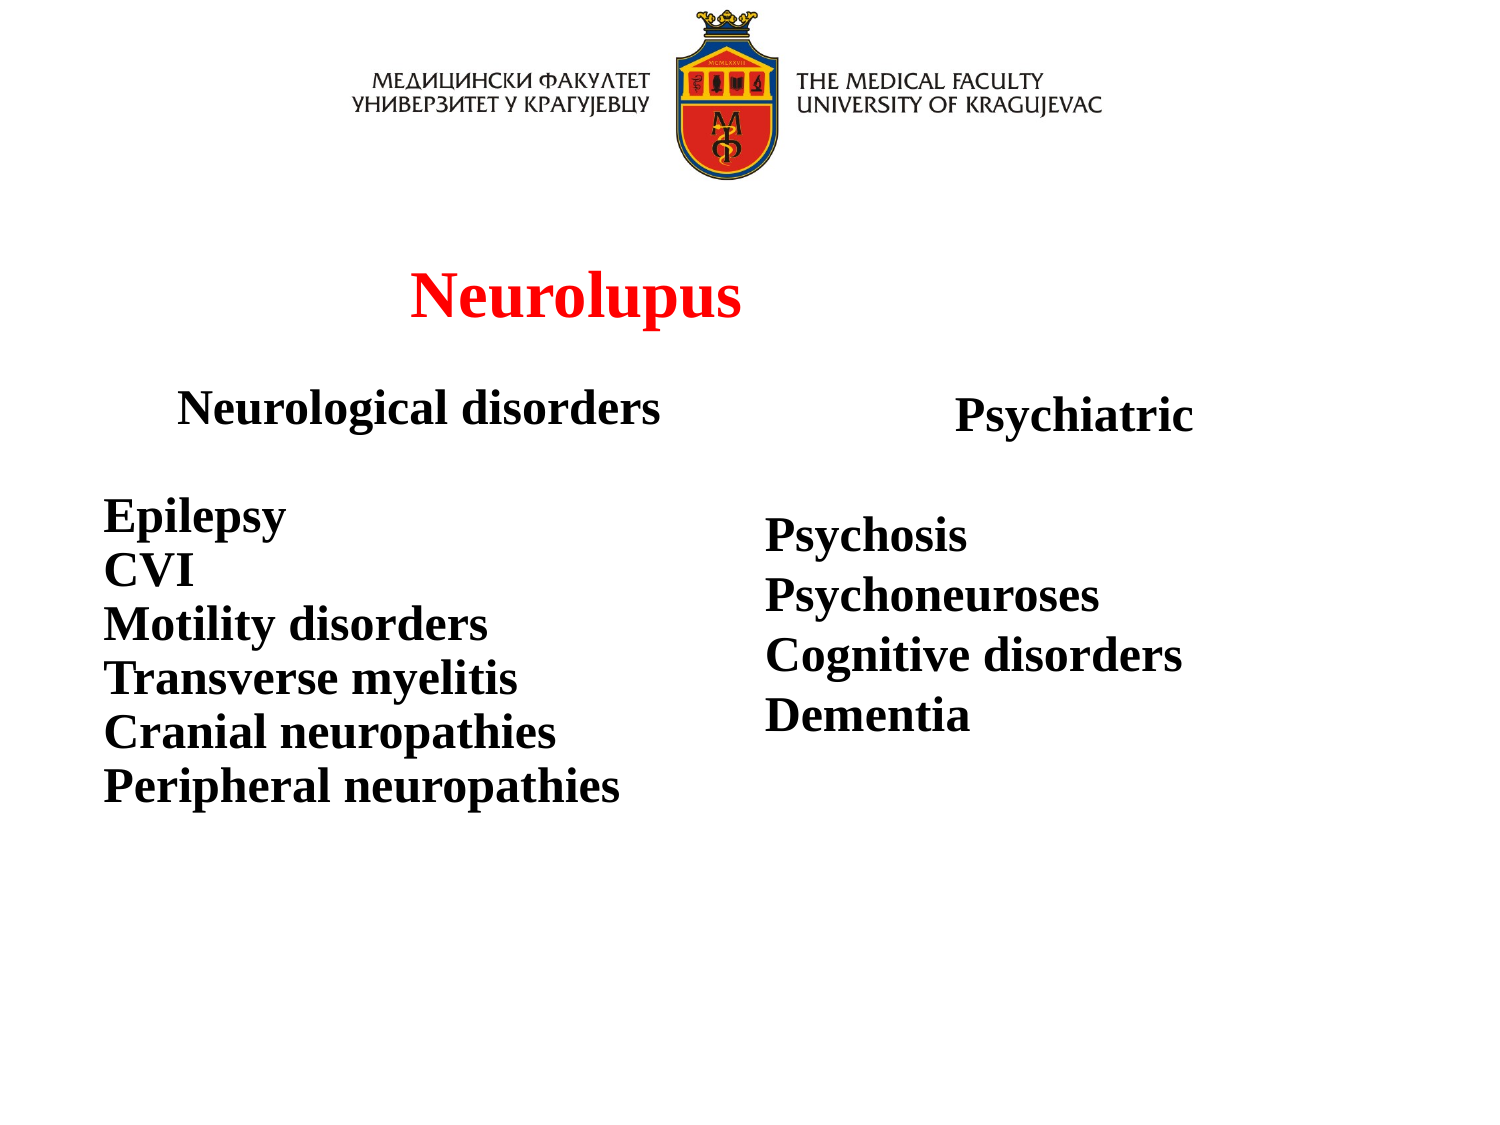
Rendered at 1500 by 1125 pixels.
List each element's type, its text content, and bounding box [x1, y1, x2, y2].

text_box Neurolupus [395, 243, 883, 339]
picture [328, 0, 1125, 191]
text_box Neurological disorders Epilepsy CVI Motility disorders Transverse myelitis Cranial neuropathies Peripheral neuropathies [88, 373, 750, 881]
text_box Psychiatric Psychosis Psychoneuroses Cognitive disorders Dementia [749, 373, 1400, 749]
